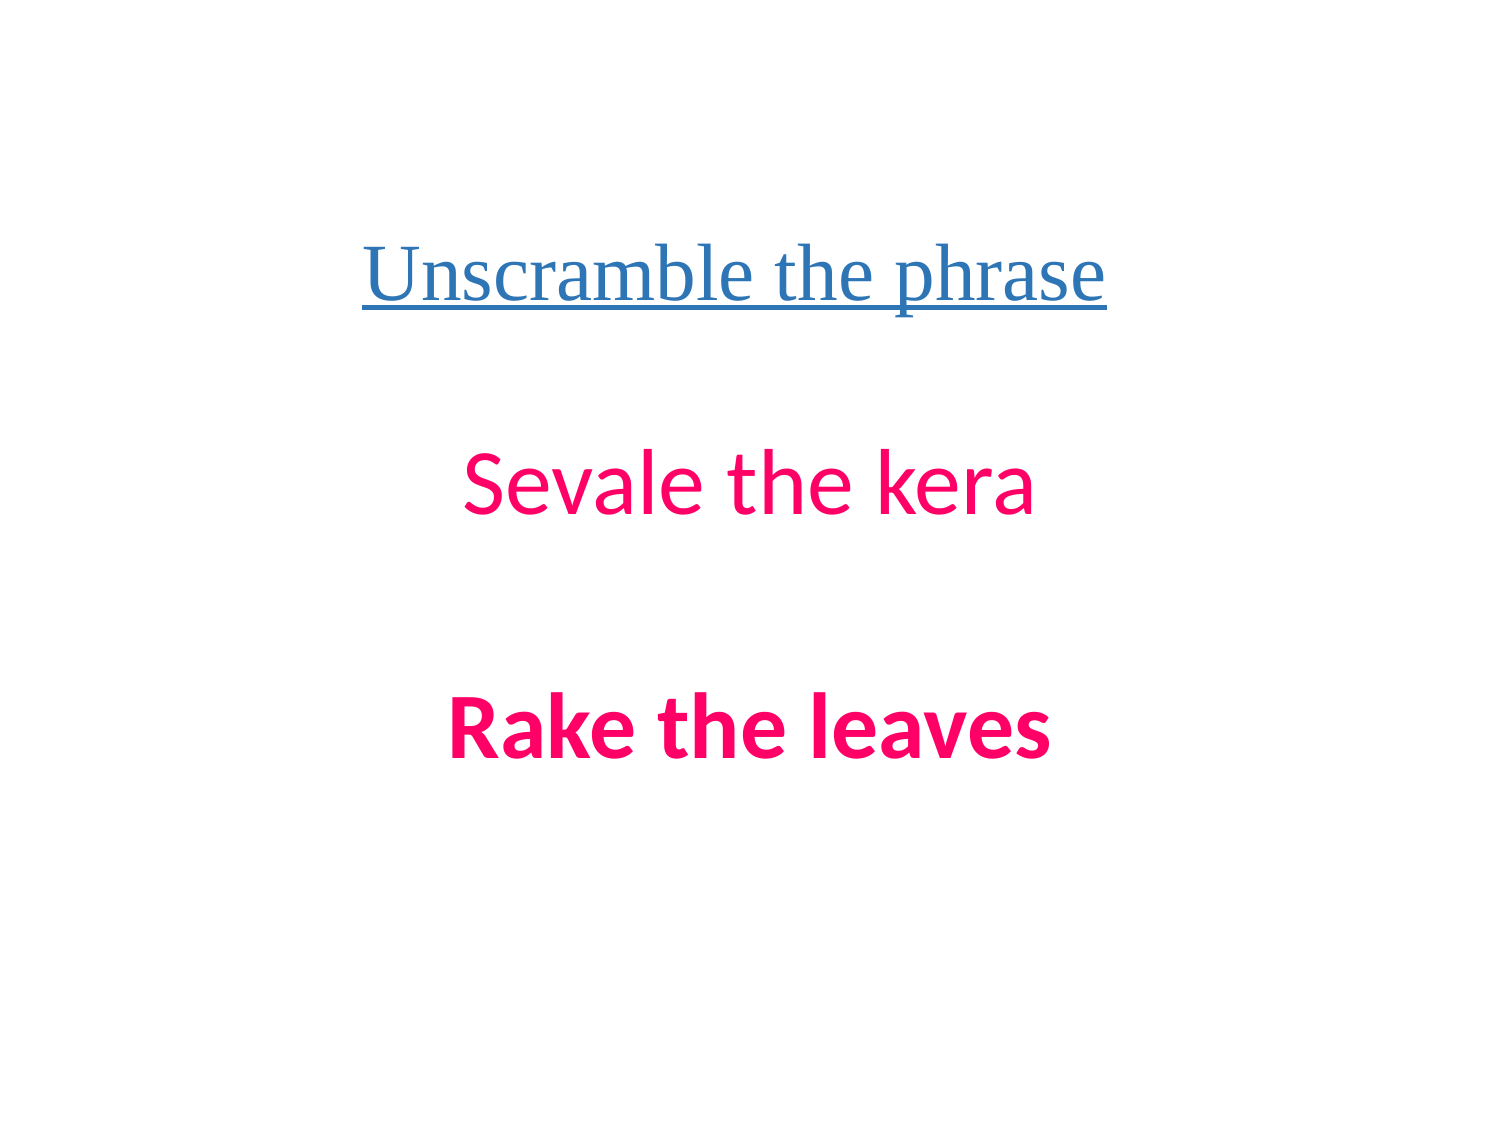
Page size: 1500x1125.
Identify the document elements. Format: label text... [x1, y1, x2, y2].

title Unscramble the phrase [172, 221, 1298, 326]
subtitle Sevale the kera Rake the leaves [187, 425, 1313, 531]
